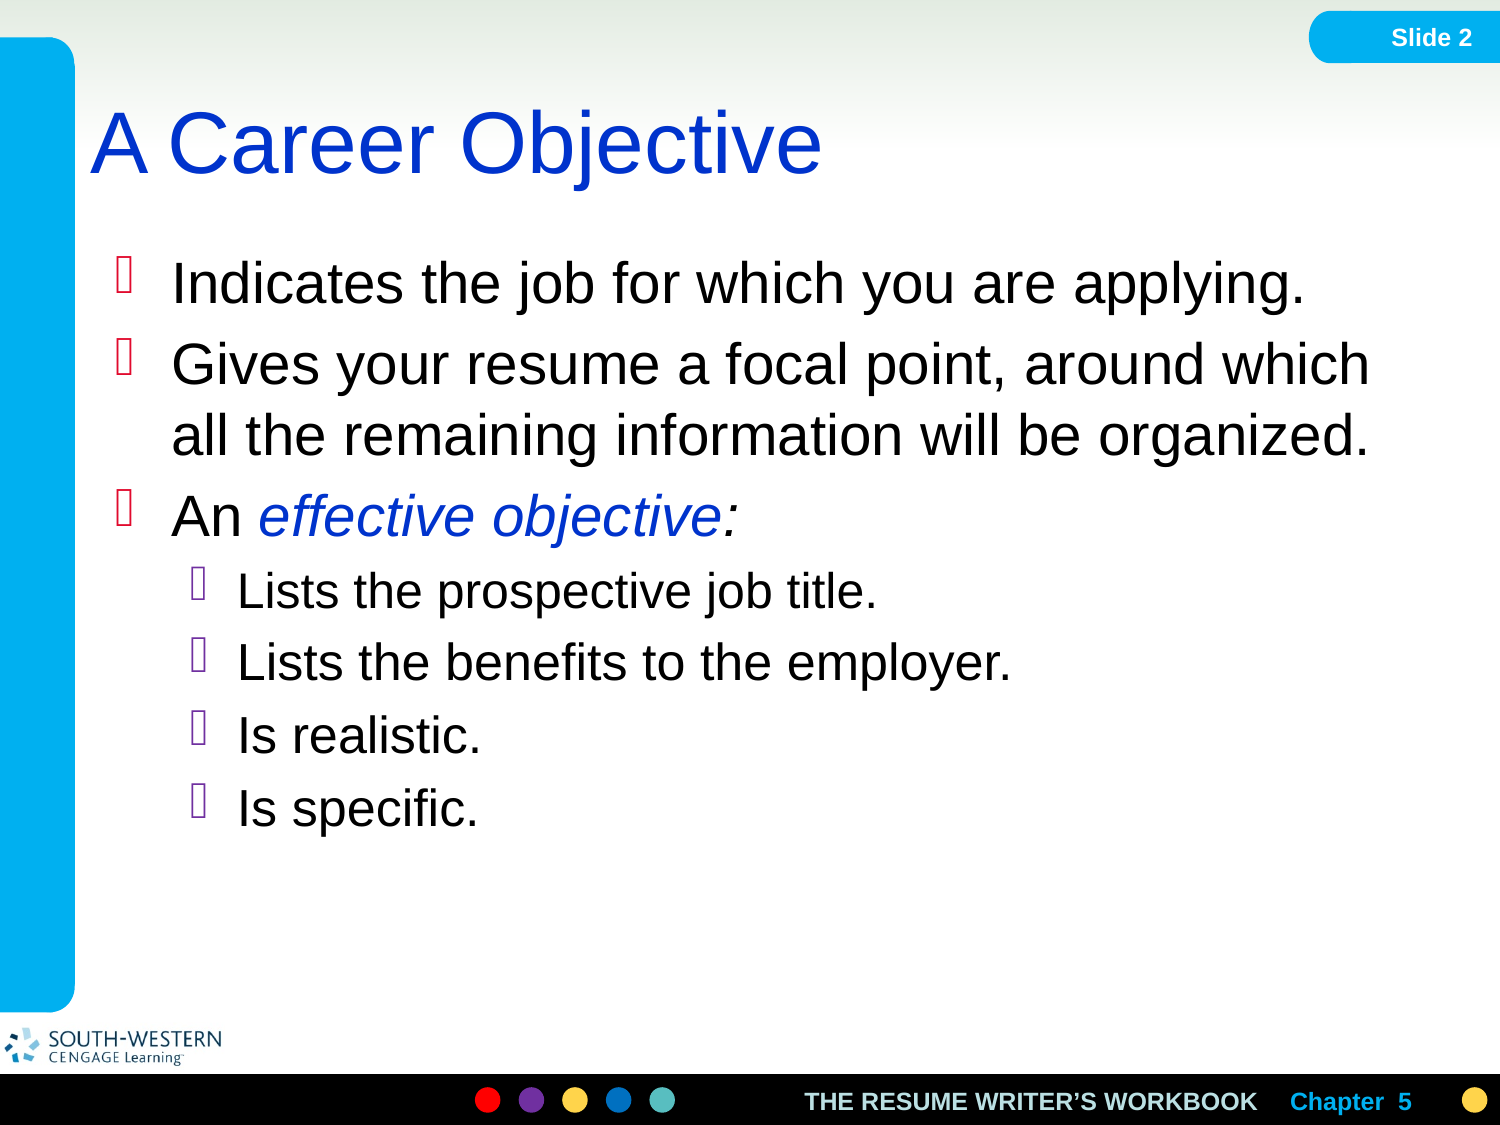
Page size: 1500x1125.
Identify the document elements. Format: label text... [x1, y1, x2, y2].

picture [0, 1022, 225, 1073]
list Indicates the job for which you are applying. Gives your resume a focal point, around which all the remaining information will be organized. An effective objective: Lists the prospective job title. Lists the benefits to the employer. Is realistic. Is specific. [99, 237, 1451, 981]
title A Career Objective [74, 44, 1426, 233]
slide_number Slide 2 [1312, 13, 1488, 93]
footer Chapter 5 [1274, 1075, 1476, 1125]
